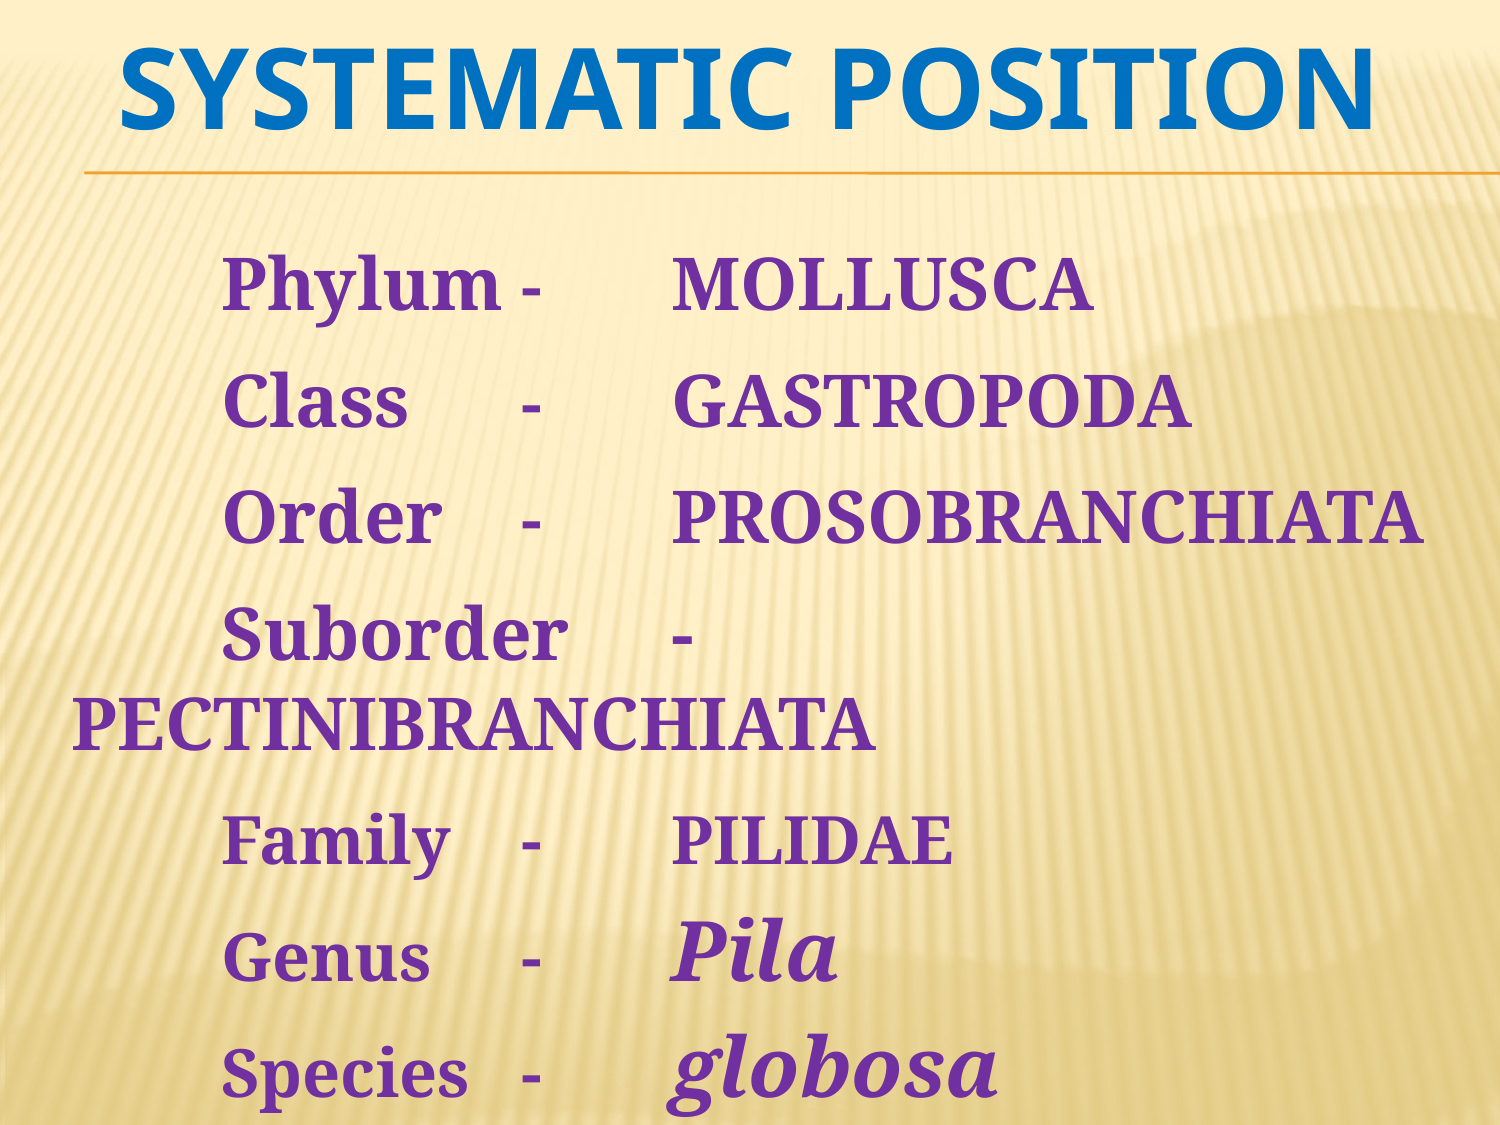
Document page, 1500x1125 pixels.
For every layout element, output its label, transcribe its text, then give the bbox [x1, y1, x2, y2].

list Phylum - MOLLUSCA Class - GASTROPODA Order - PROSOBRANCHIATA Suborder - PECTINIBRANCHIATA Family - PILIDAE Genus - Pila Species - globosa [0, 219, 1500, 1125]
title Systematic Position [0, 19, 1500, 149]
